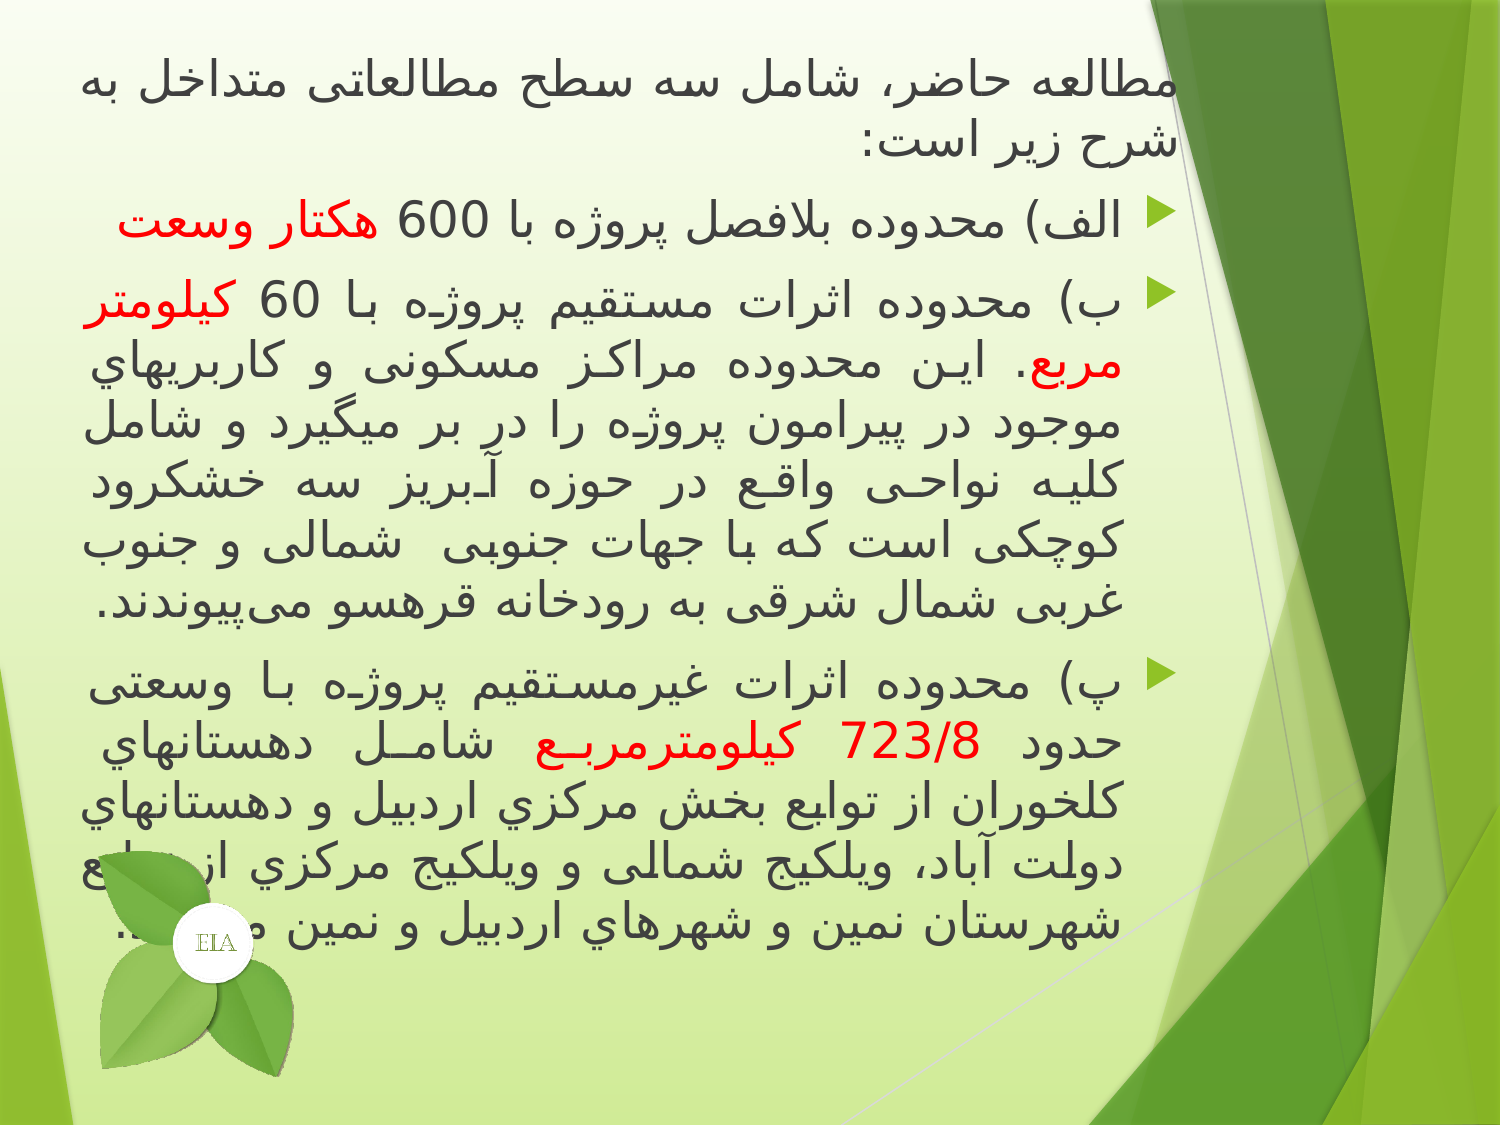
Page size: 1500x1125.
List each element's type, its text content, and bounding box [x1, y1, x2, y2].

list مطالعه حاضر، شامل سه سطح مطالعاتی متداخل به شرح زیر است: الف) محدوده بلافصل پروژه با 600 هکتار وسعت ب) محدوده اثرات مستقیم پروژه با 60 کیلومتر مربع. این محدوده مراکز مسکونی و کاربريهاي موجود در پیرامون پروژه را در بر میگیرد و شامل کلیه نواحی واقع در حوزه آبریز سه خشکرود کوچکی است که با جهات جنوبی شمالی و جنوب غربی شمال شرقی به رودخانه قرهسو می‌پیوندند. پ) محدوده اثرات غیرمستقیم پروژه با وسعتی حدود 723/8 کیلومترمربع شامل دهستانهاي کلخوران از توابع بخش مرکزي اردبیل و دهستانهاي دولت آباد، ویلکیج شمالی و ویلکیج مرکزي از توابع شهرستان نمین و شهرهاي اردبیل و نمین میباشد. [63, 38, 1196, 1077]
picture [98, 843, 294, 1077]
